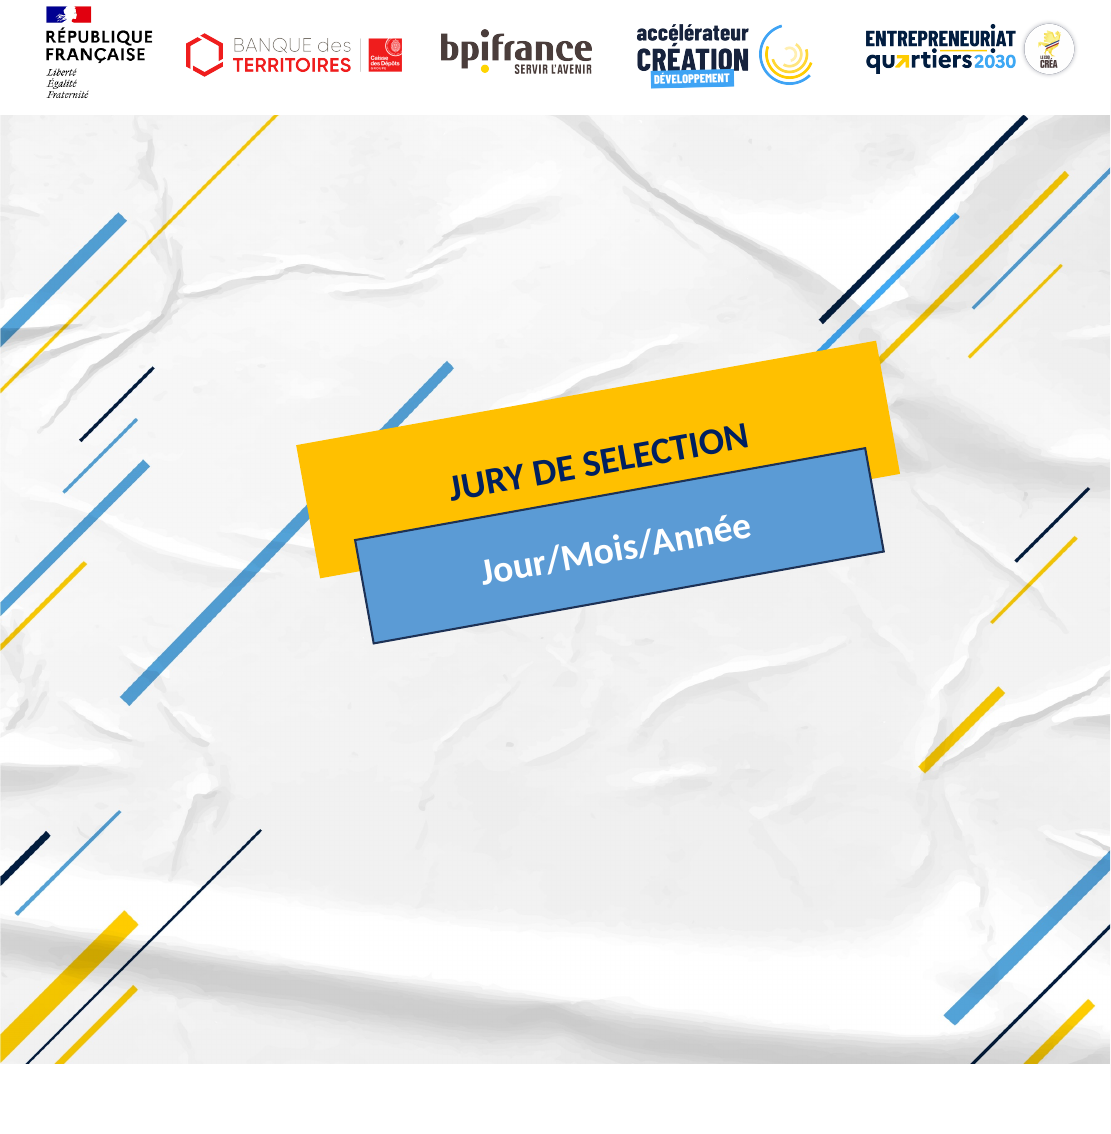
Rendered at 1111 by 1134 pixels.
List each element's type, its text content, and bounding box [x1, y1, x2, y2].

picture [0, 0, 1111, 1064]
text_box Jour/Mois/Année [353, 446, 885, 645]
picture [30, 0, 168, 114]
text_box JURY DE SELECTION [294, 339, 902, 580]
picture [441, 29, 592, 74]
picture [186, 33, 402, 77]
picture [866, 17, 1081, 81]
